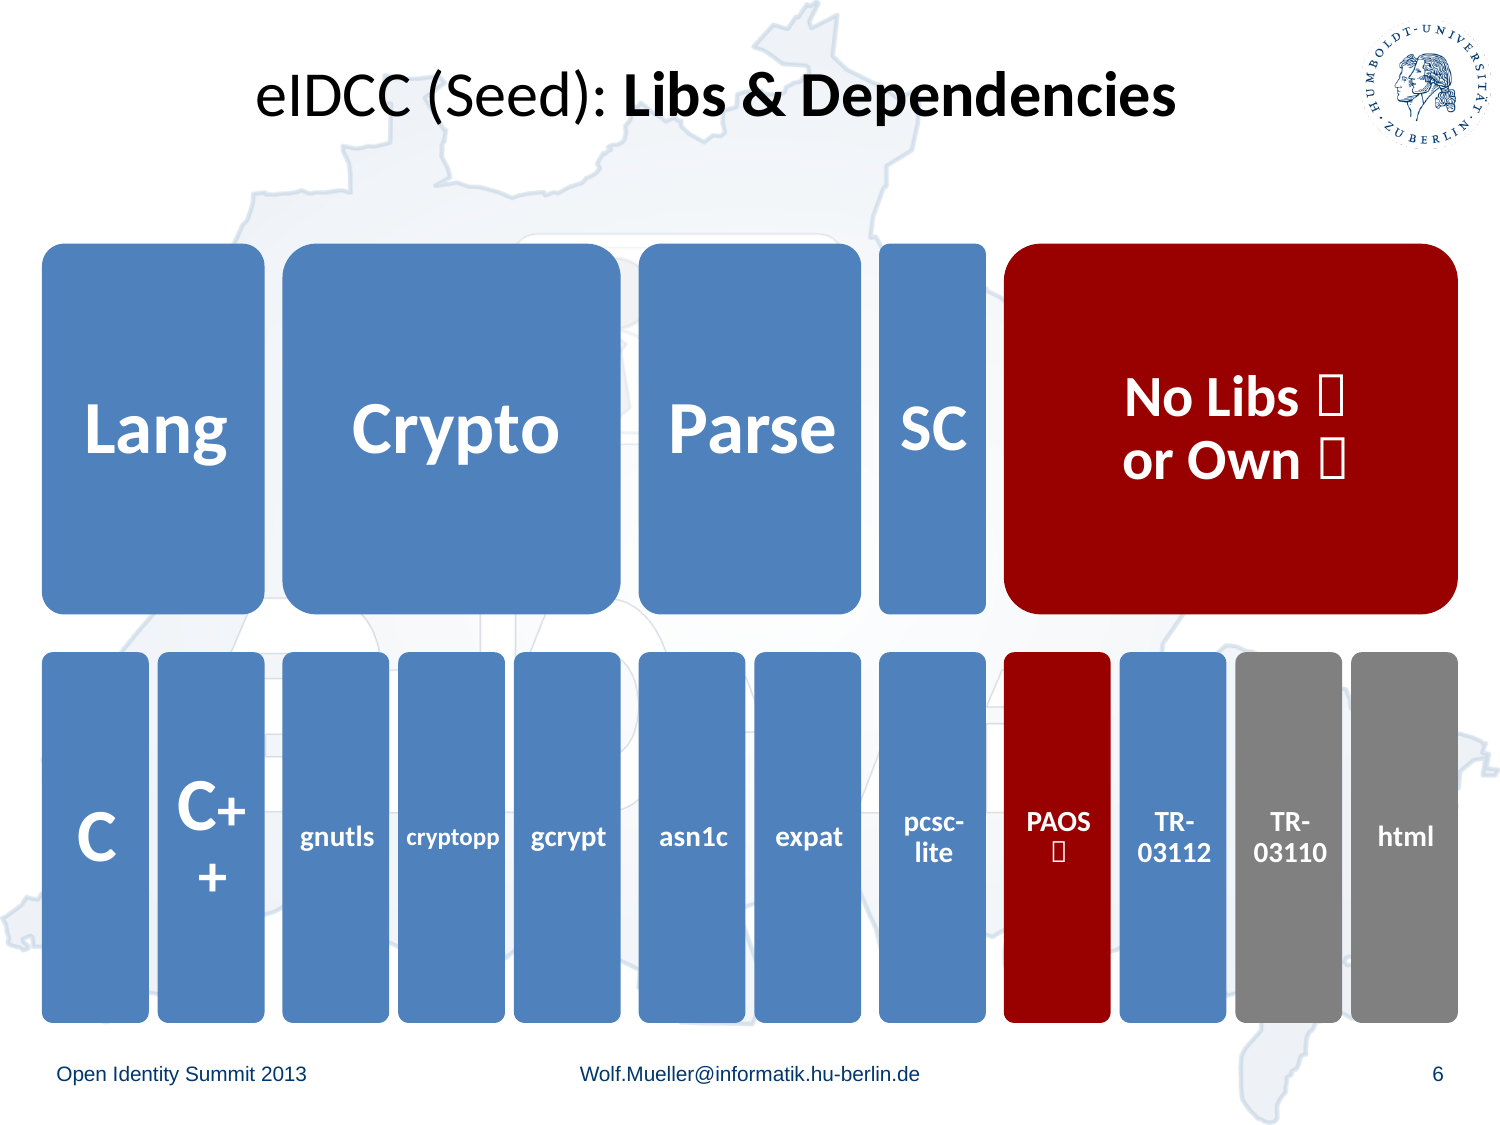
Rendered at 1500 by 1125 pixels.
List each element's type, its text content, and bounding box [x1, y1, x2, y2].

slide_number 6 [1074, 1042, 1459, 1103]
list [40, 243, 1460, 1024]
slide_number Open Identity Summit 2013 [41, 1042, 425, 1103]
picture [0, 0, 1500, 1125]
footer Wolf.Mueller@informatik.hu-berlin.de [512, 1042, 988, 1103]
title eIDCC (Seed): Libs & Dependencies [41, 45, 1392, 138]
